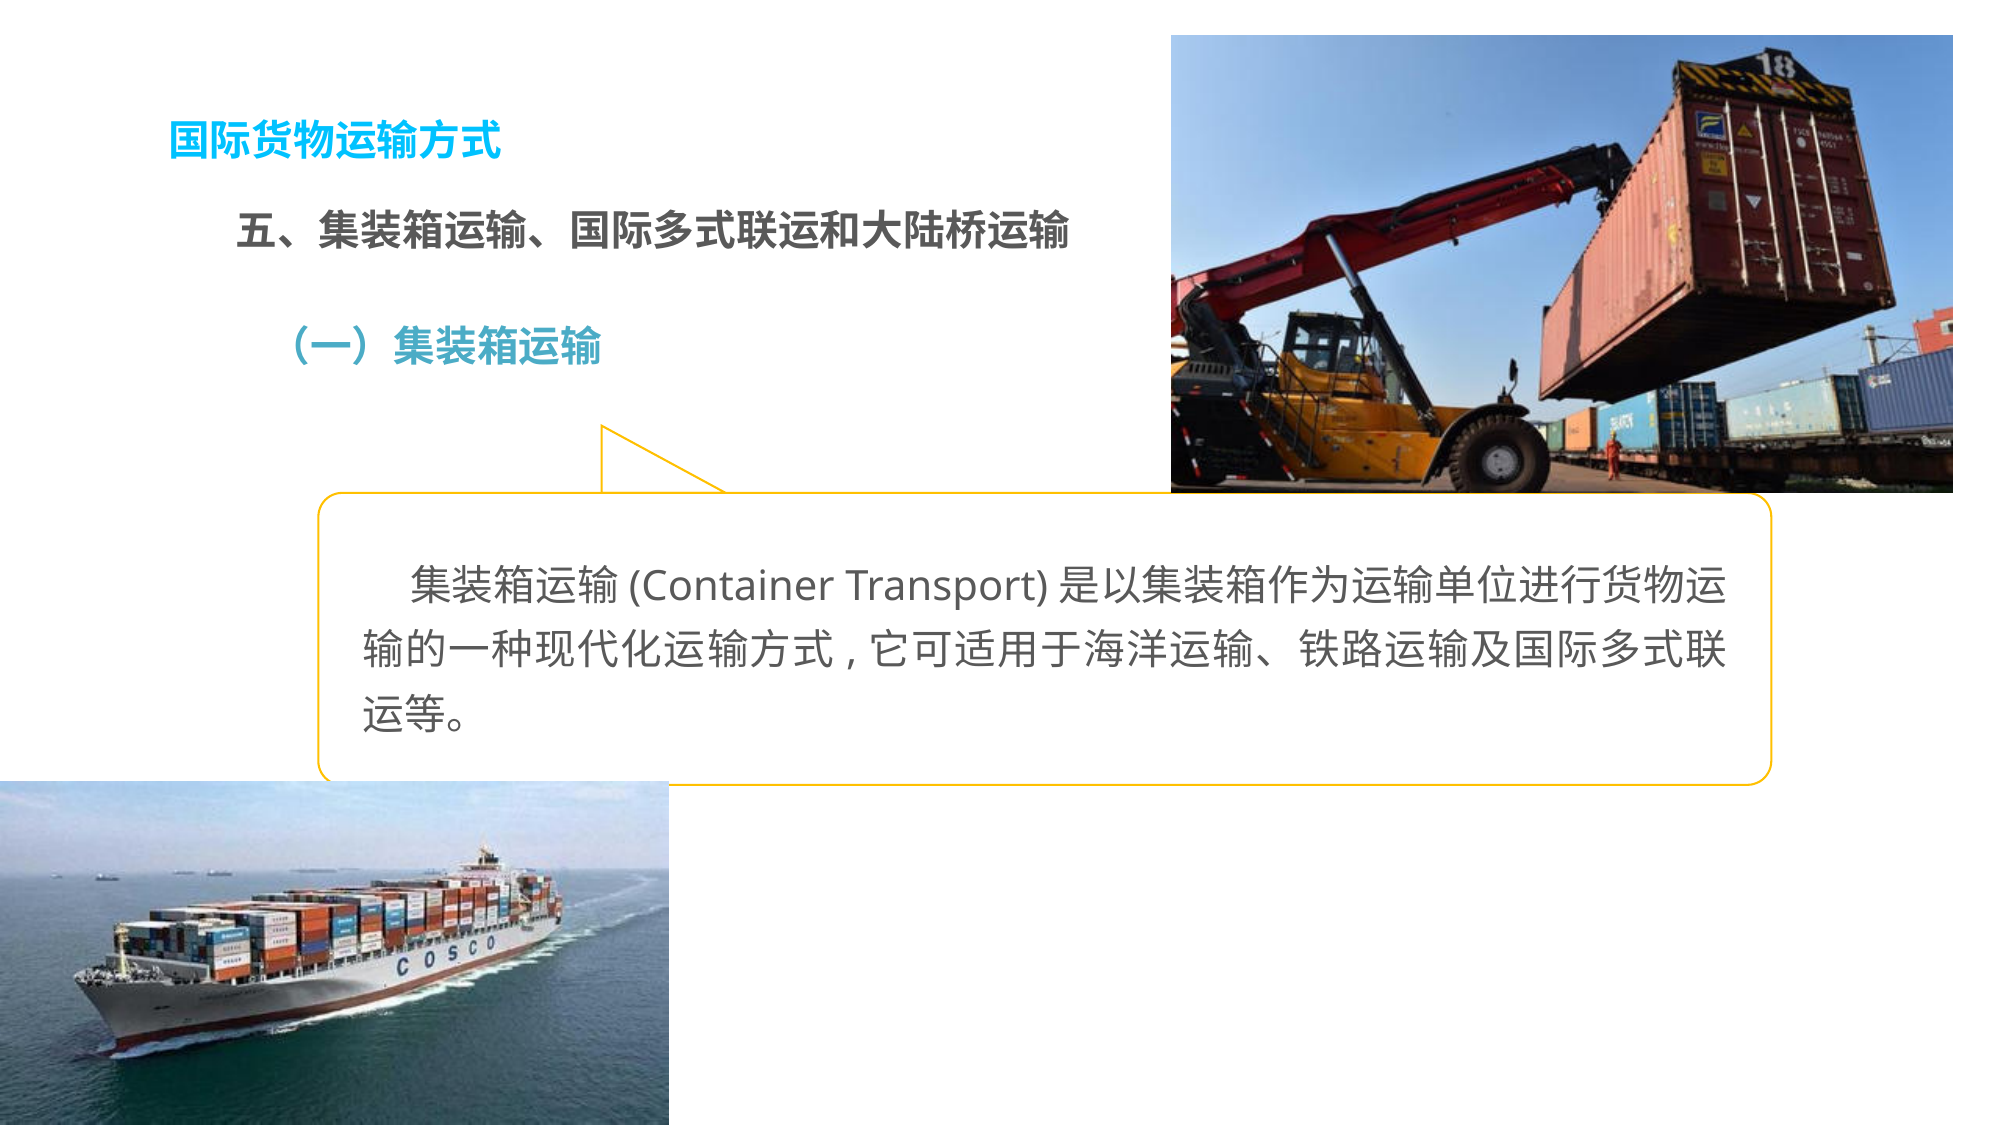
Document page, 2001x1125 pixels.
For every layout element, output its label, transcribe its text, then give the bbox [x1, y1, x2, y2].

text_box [318, 425, 1772, 785]
picture [1171, 35, 1953, 493]
text_box （一）集装箱运输 [253, 286, 1171, 377]
picture [0, 781, 669, 1125]
text_box 五、集装箱运输、国际多式联运和大陆桥运输 [220, 196, 1104, 261]
text_box 国际货物运输方式 [153, 106, 860, 172]
